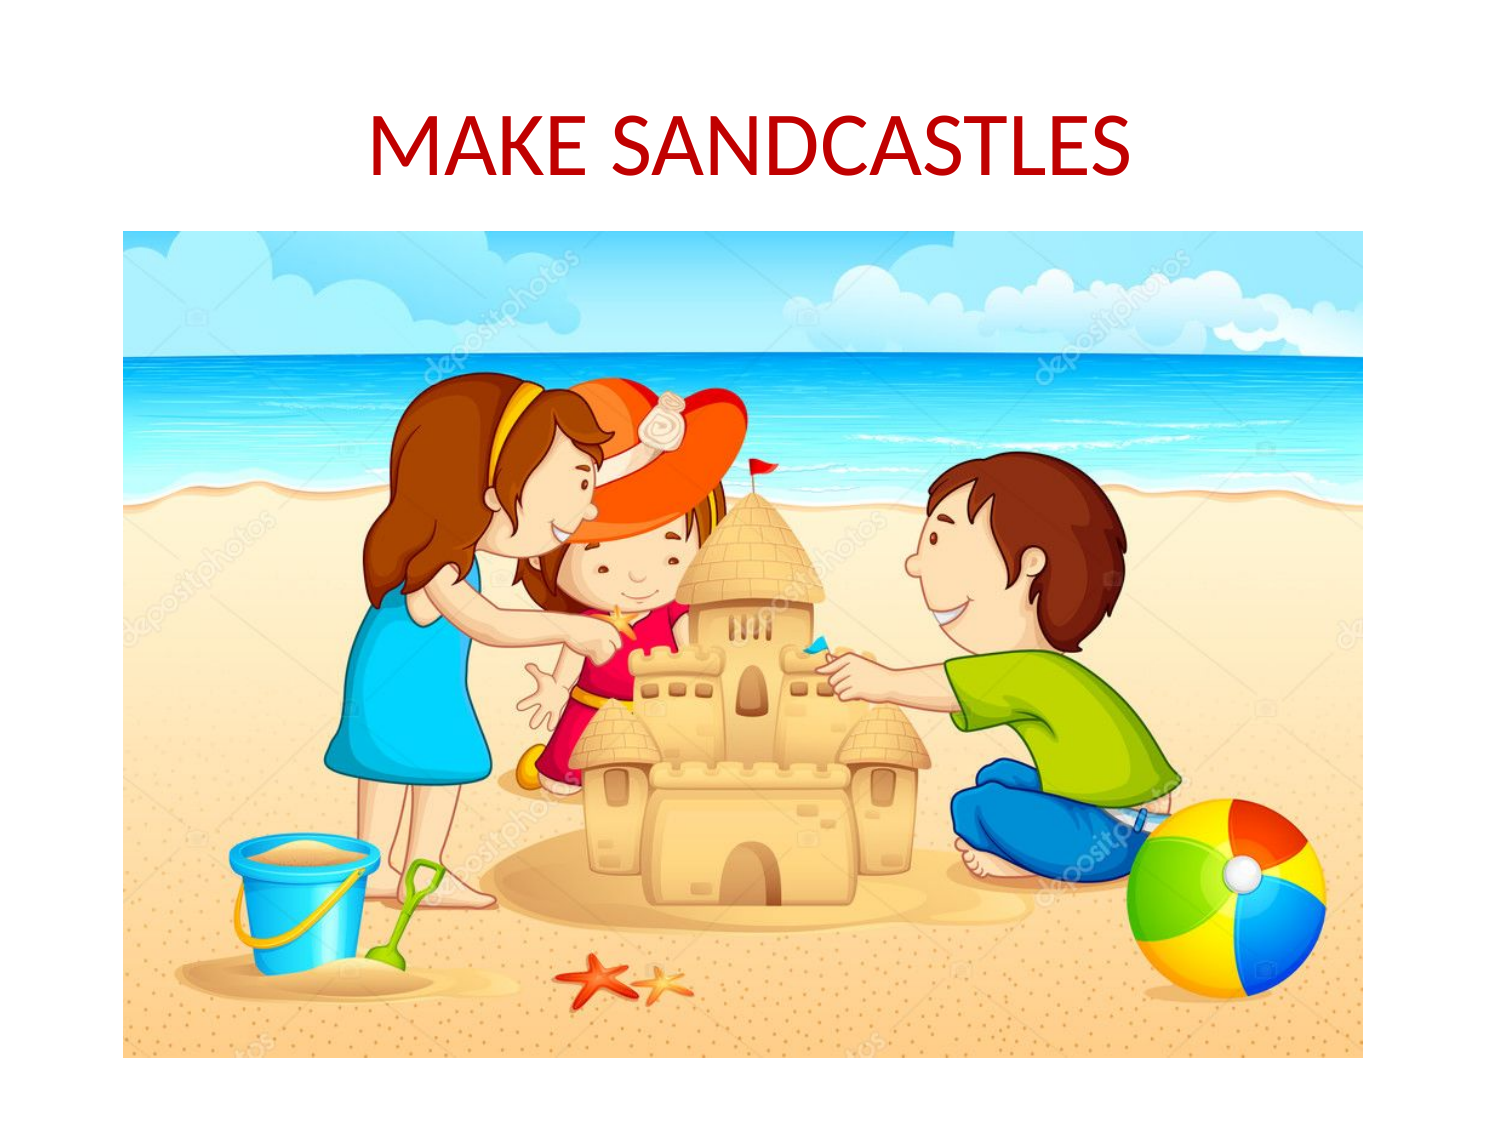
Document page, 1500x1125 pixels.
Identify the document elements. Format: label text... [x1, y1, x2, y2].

title MAKE SANDCASTLES [75, 45, 1425, 233]
picture [123, 231, 1363, 1058]
